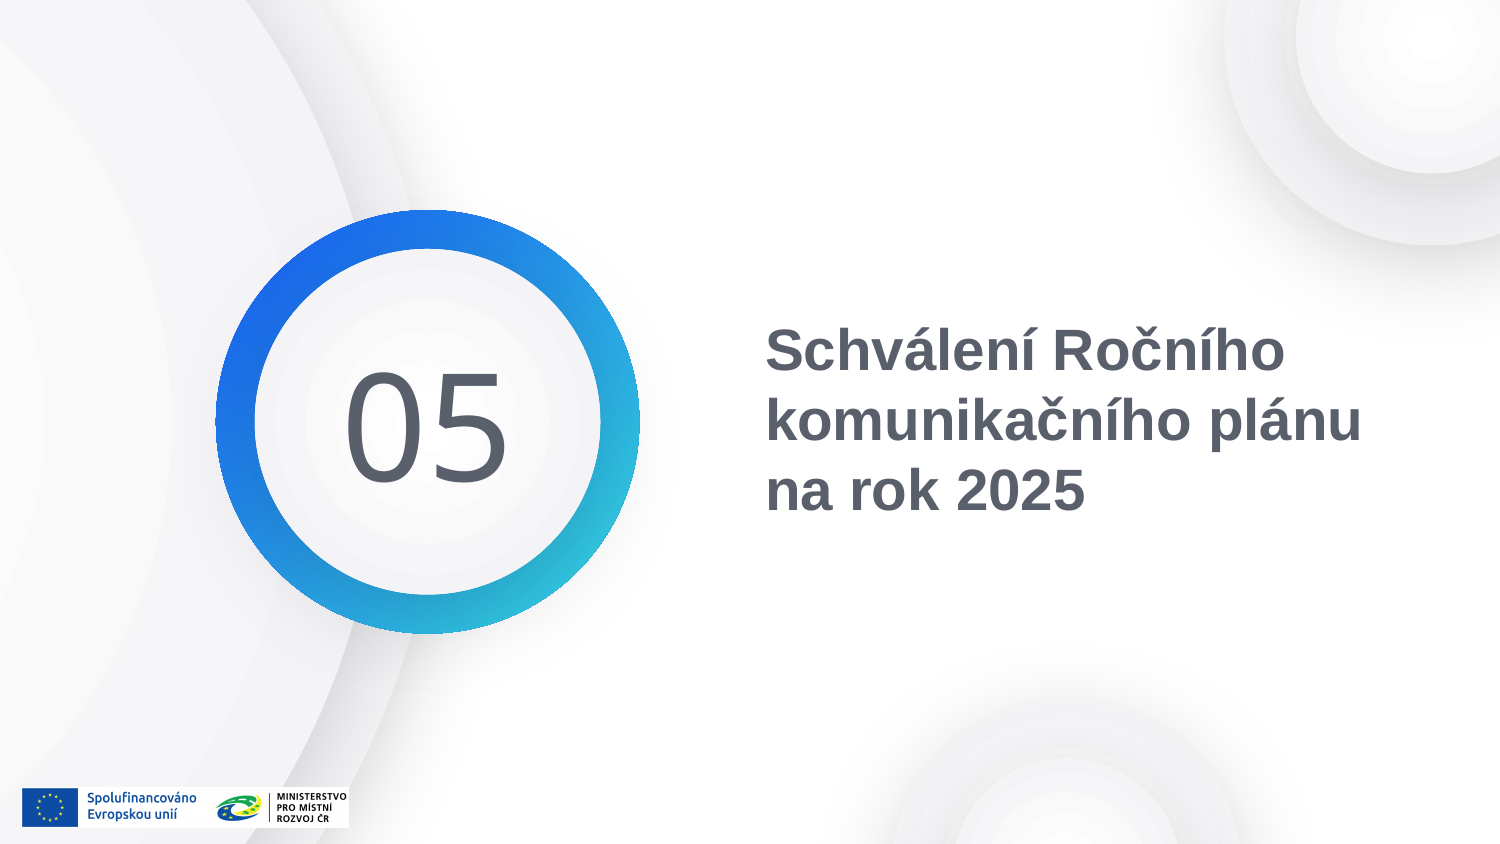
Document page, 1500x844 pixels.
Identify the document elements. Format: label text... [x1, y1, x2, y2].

title 05 [286, 361, 569, 483]
title Schválení Ročního komunikačního plánu na rok 2025 [750, 352, 1383, 483]
picture [21, 787, 349, 828]
